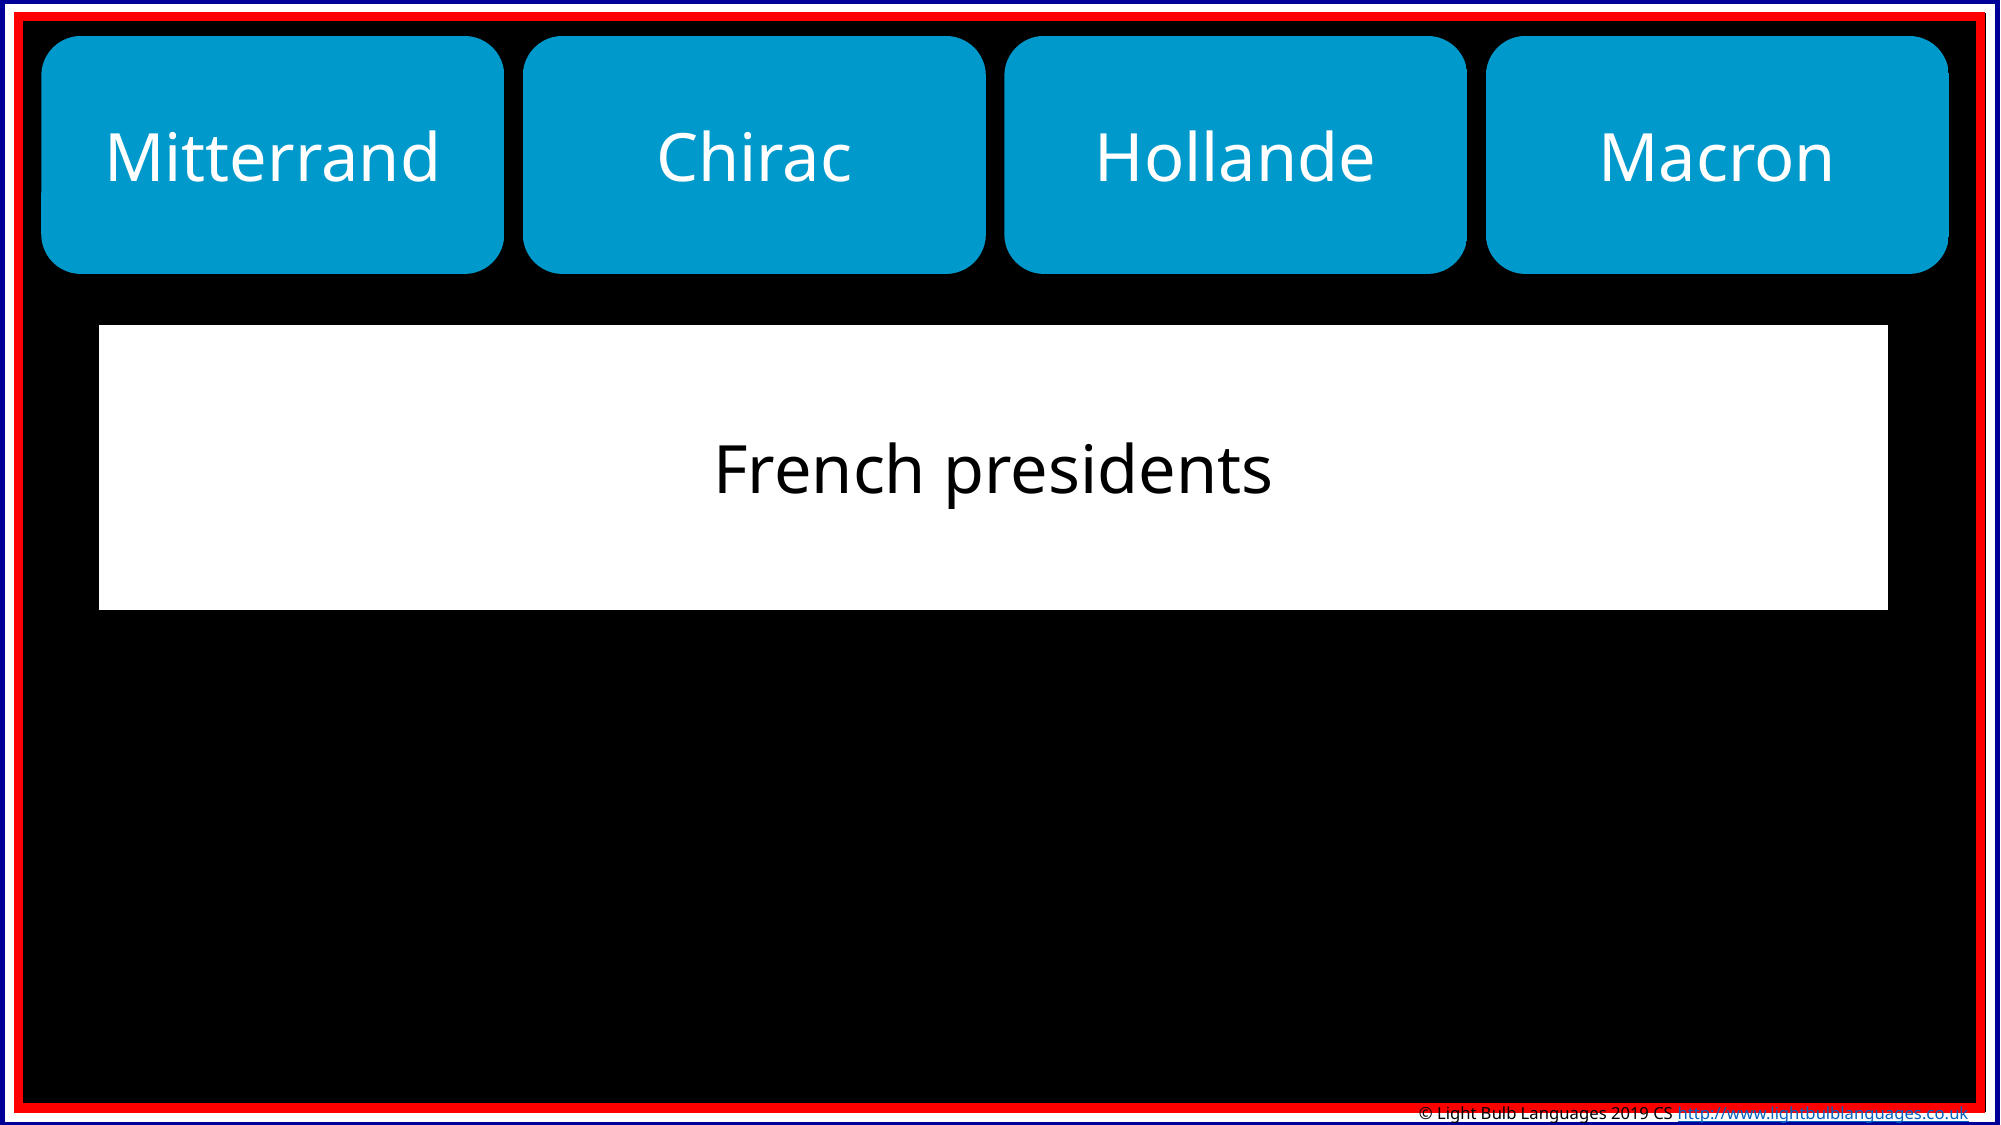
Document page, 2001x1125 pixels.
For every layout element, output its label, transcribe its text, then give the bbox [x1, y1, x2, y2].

text_box [17, 15, 1982, 1109]
text_box French presidents [99, 325, 1888, 610]
text_box Macron [1484, 34, 1950, 275]
text_box [9, 8, 1992, 1118]
text_box Chirac [521, 34, 987, 275]
text_box Hollande [1003, 34, 1469, 275]
text_box Mitterrand [40, 34, 506, 275]
text_box [0, 0, 2000, 1125]
text_box © Light Bulb Languages 2019 CS http://www.lightbulblanguages.co.uk [1404, 1095, 2000, 1125]
